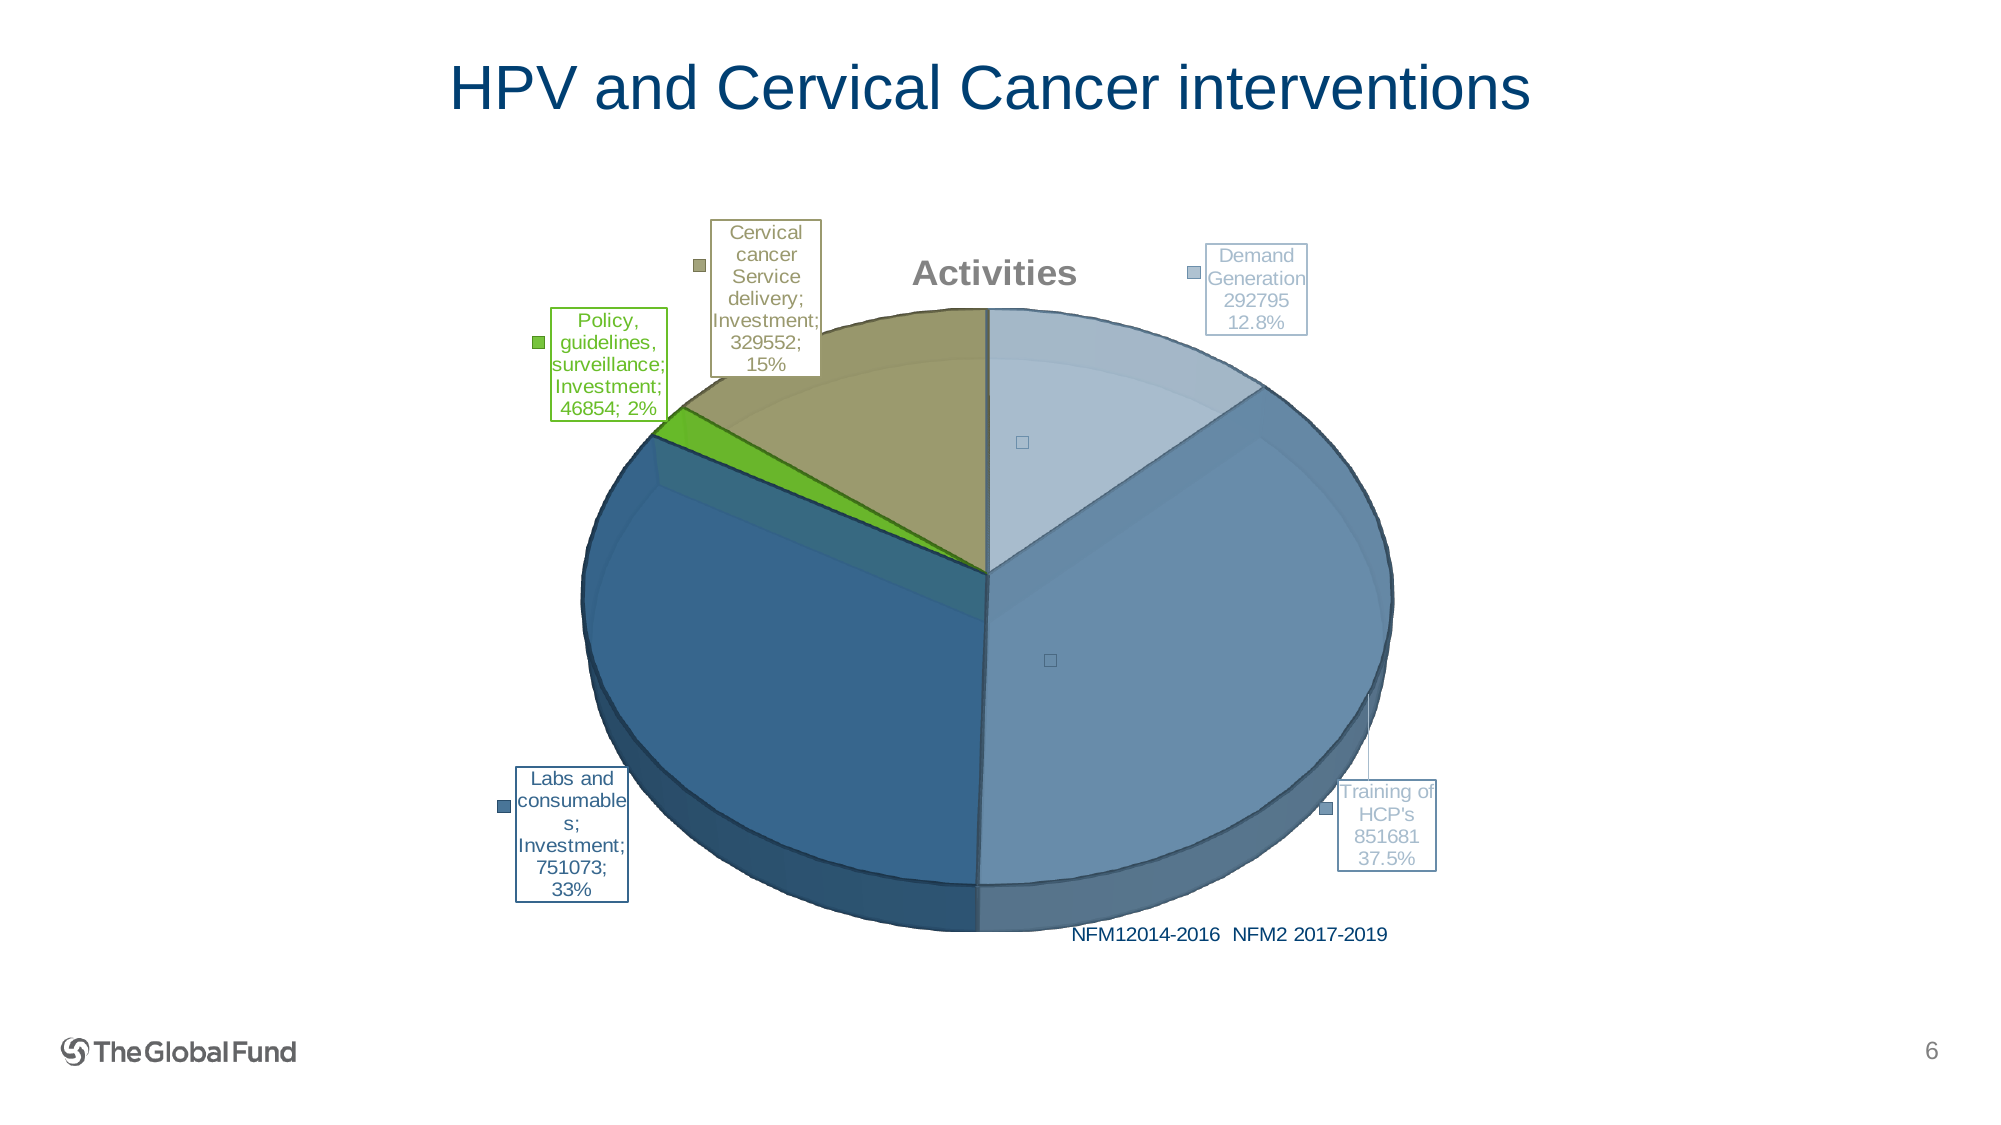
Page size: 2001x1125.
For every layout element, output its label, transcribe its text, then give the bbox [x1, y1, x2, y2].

chart [457, 177, 1543, 948]
title HPV and Cervical Cancer interventions [60, 55, 1940, 154]
slide_number 6 [1862, 1016, 1939, 1065]
picture [60, 1037, 296, 1066]
